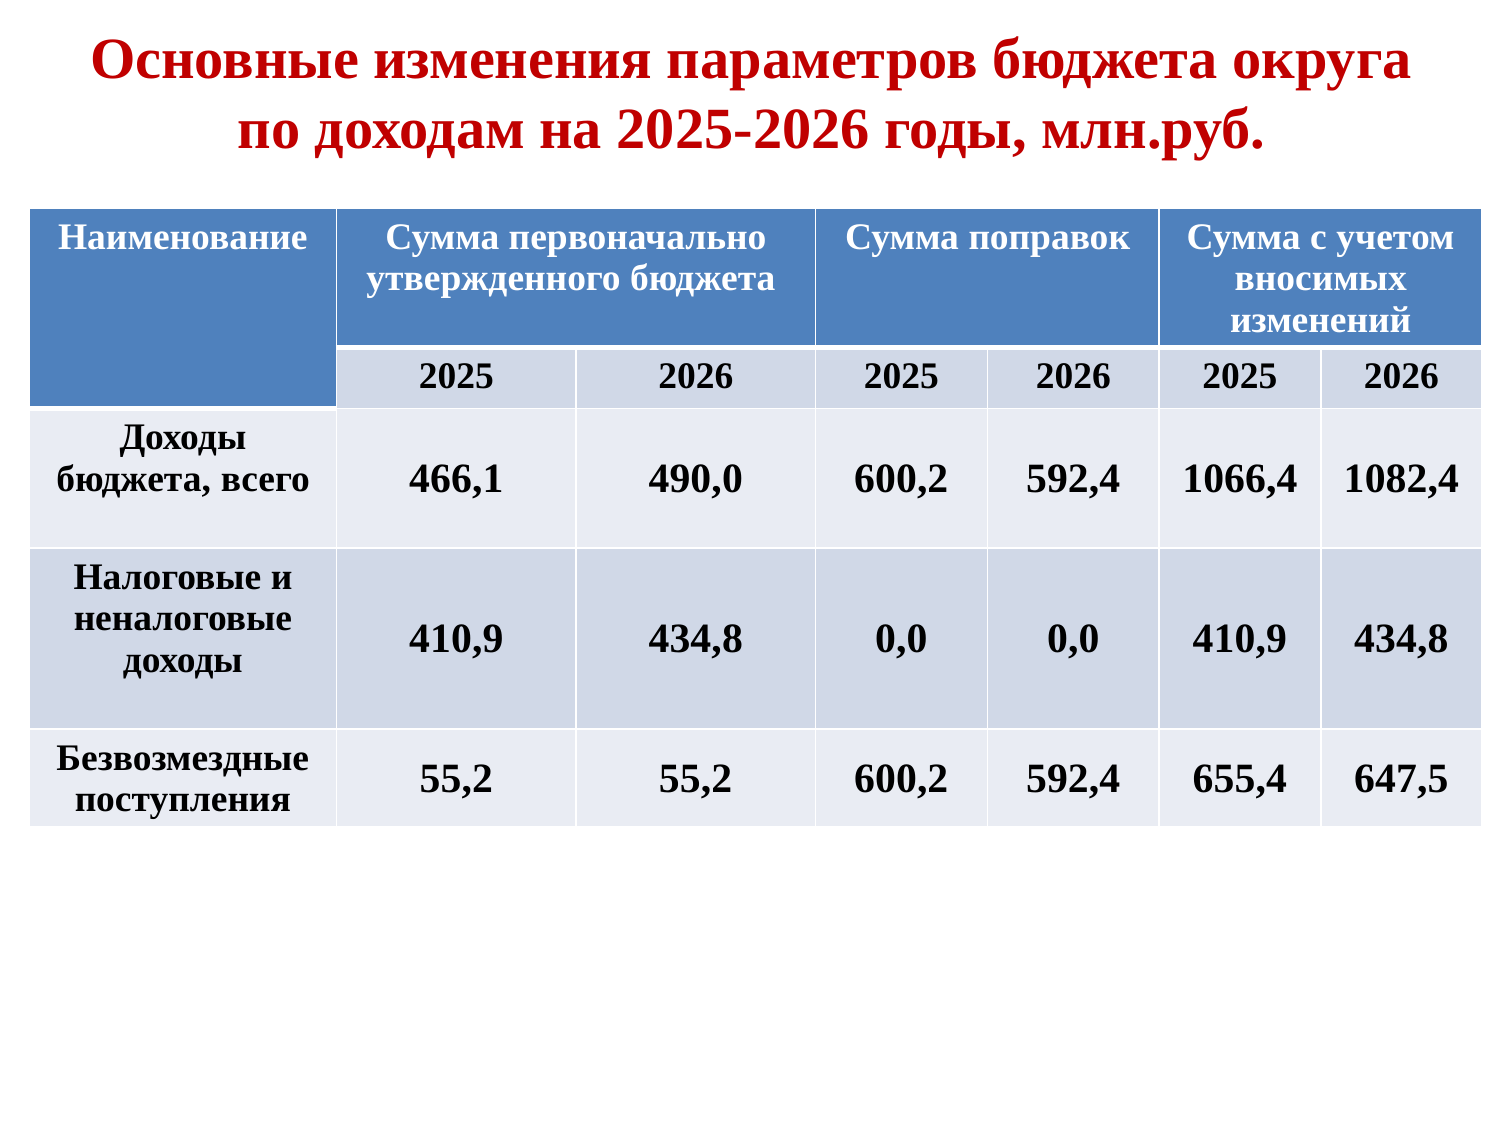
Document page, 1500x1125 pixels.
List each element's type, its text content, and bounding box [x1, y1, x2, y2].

table_cell 410,9 [337, 549, 575, 728]
table_cell 0,0 [988, 549, 1158, 728]
table_header Сумма поправок [816, 209, 1158, 345]
table_cell 55,2 [337, 730, 575, 826]
table_header Сумма первоначально утвержденного бюджета [337, 209, 815, 345]
title Основные изменения параметров бюджета округа по доходам на 2025-2026 годы, млн.руб. [37, 24, 1466, 155]
table_cell 1066,4 [1160, 409, 1320, 547]
table_cell Налоговые и неналоговые доходы [30, 549, 336, 728]
table_cell 466,1 [337, 409, 575, 547]
table_cell 434,8 [577, 549, 815, 728]
table_cell 410,9 [1160, 549, 1320, 728]
table_cell 55,2 [577, 730, 815, 826]
table_cell 655,4 [1160, 730, 1320, 826]
table_cell 2026 [577, 350, 815, 408]
table_cell 592,4 [988, 409, 1158, 547]
table_cell Безвозмездные поступления [30, 730, 336, 826]
table_cell 600,2 [816, 730, 987, 826]
table_cell 490,0 [577, 409, 815, 547]
table_cell 2025 [816, 350, 987, 408]
table_cell 2026 [988, 350, 1158, 408]
table_cell 2026 [1322, 350, 1481, 408]
table_cell 647,5 [1322, 730, 1481, 826]
table_cell 2025 [337, 350, 575, 408]
table_cell 600,2 [816, 409, 987, 547]
table_header Сумма с учетом вносимых изменений [1160, 209, 1481, 345]
table_cell Доходы бюджета, всего [30, 411, 336, 547]
table_cell 0,0 [816, 549, 987, 728]
table_cell 1082,4 [1322, 409, 1481, 547]
table_cell 592,4 [988, 730, 1158, 826]
table_cell 2025 [1160, 350, 1320, 408]
table_cell 434,8 [1322, 549, 1481, 728]
table_header Наименование [30, 209, 336, 406]
